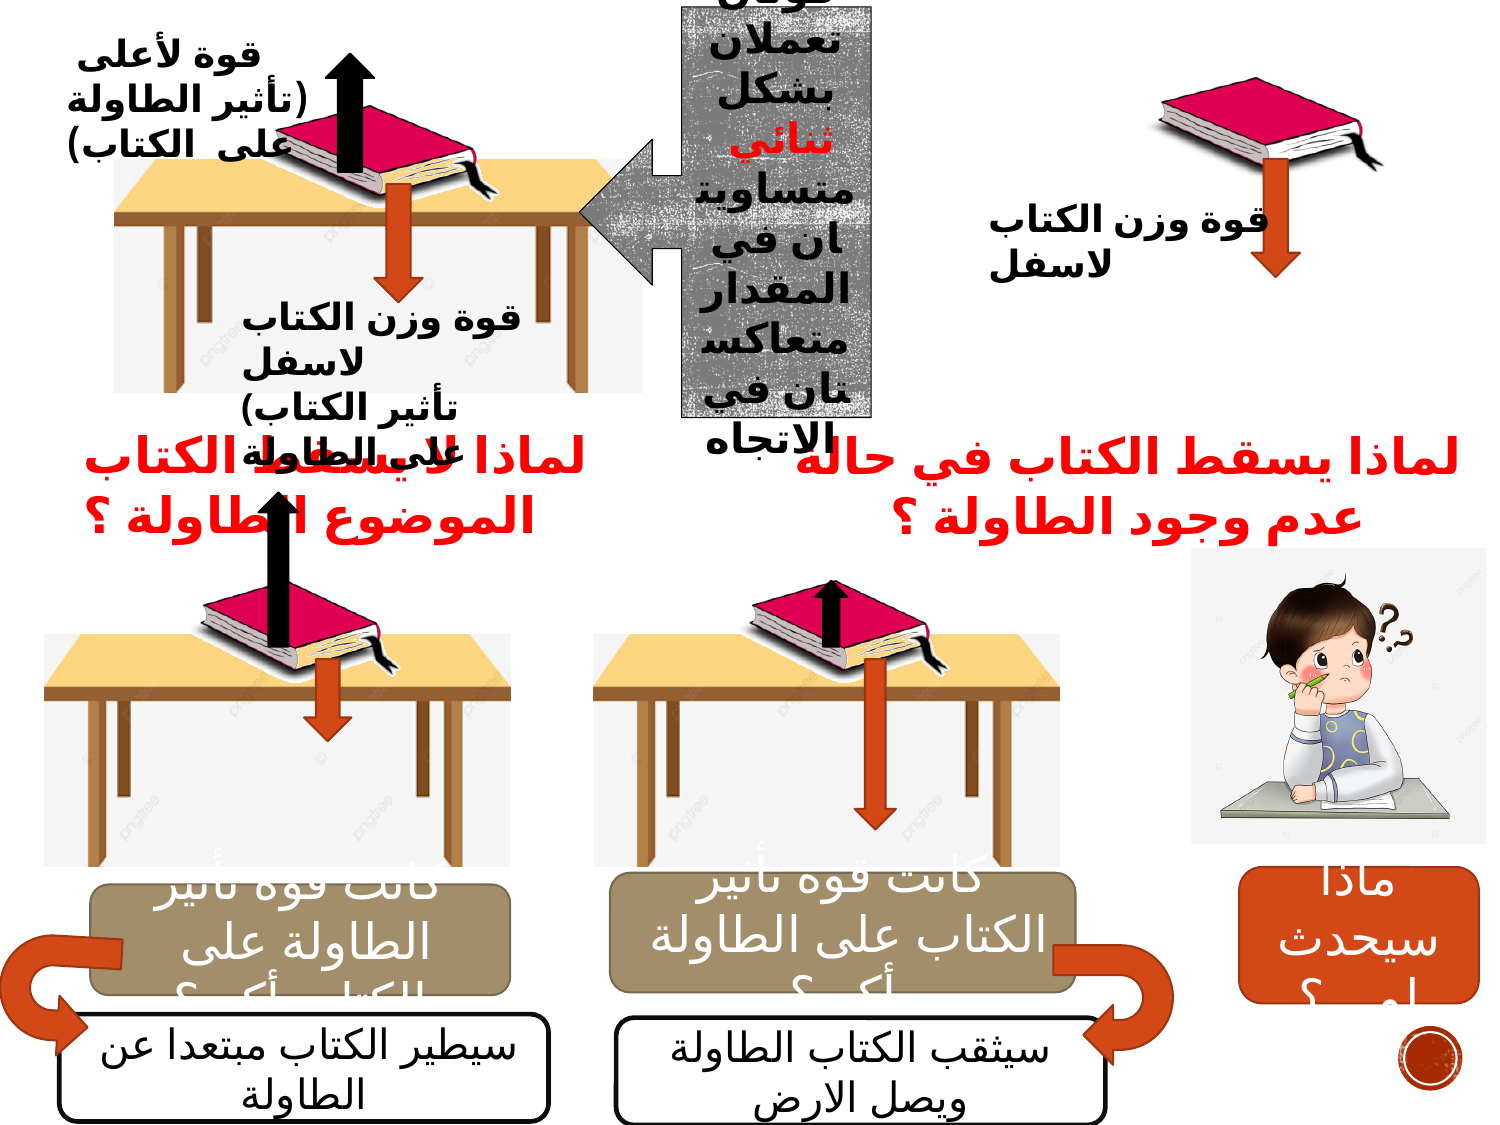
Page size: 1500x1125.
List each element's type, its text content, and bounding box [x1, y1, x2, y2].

text_box [257, 491, 300, 580]
text_box سيطير الكتاب مبتعدا عن الطاولة [58, 1013, 550, 1123]
text_box لماذا يسقط الكتاب في حالة عدم وجود الطاولة ؟ [777, 417, 1479, 553]
text_box قوة وزن الكتاب لاسفل (تأثير الكتاب على الطاولة [226, 393, 549, 481]
text_box كانت قوة تأثير الكتاب على الطاولة أكبر؟ [608, 871, 1077, 994]
text_box سيثقب الكتاب الطاولة ويصل الارض [615, 1016, 1107, 1125]
text_box لماذا لا يسقط الكتاب الموضوع الطاولة ؟ [69, 416, 771, 552]
text_box [0, 934, 124, 1057]
picture [114, 105, 643, 393]
text_box [1052, 944, 1174, 1066]
picture [1144, 77, 1386, 185]
text_box قوة وزن الكتاب لاسفل [974, 187, 1297, 293]
picture [1191, 548, 1487, 844]
text_box قوة لأعلى (تأثير الطاولة على الكتاب) [51, 22, 375, 172]
text_box كانت قوة تأثير الطاولة على الكتاب أكبر؟ [89, 883, 512, 997]
text_box ماذا سيحدث لو ...؟ [1238, 865, 1480, 1005]
text_box قوتان تعملان بشكل ثنائي متساويتان في المقدار متعاكستان في الاتجاه [632, 6, 872, 419]
picture [593, 580, 1060, 867]
picture [44, 580, 511, 867]
